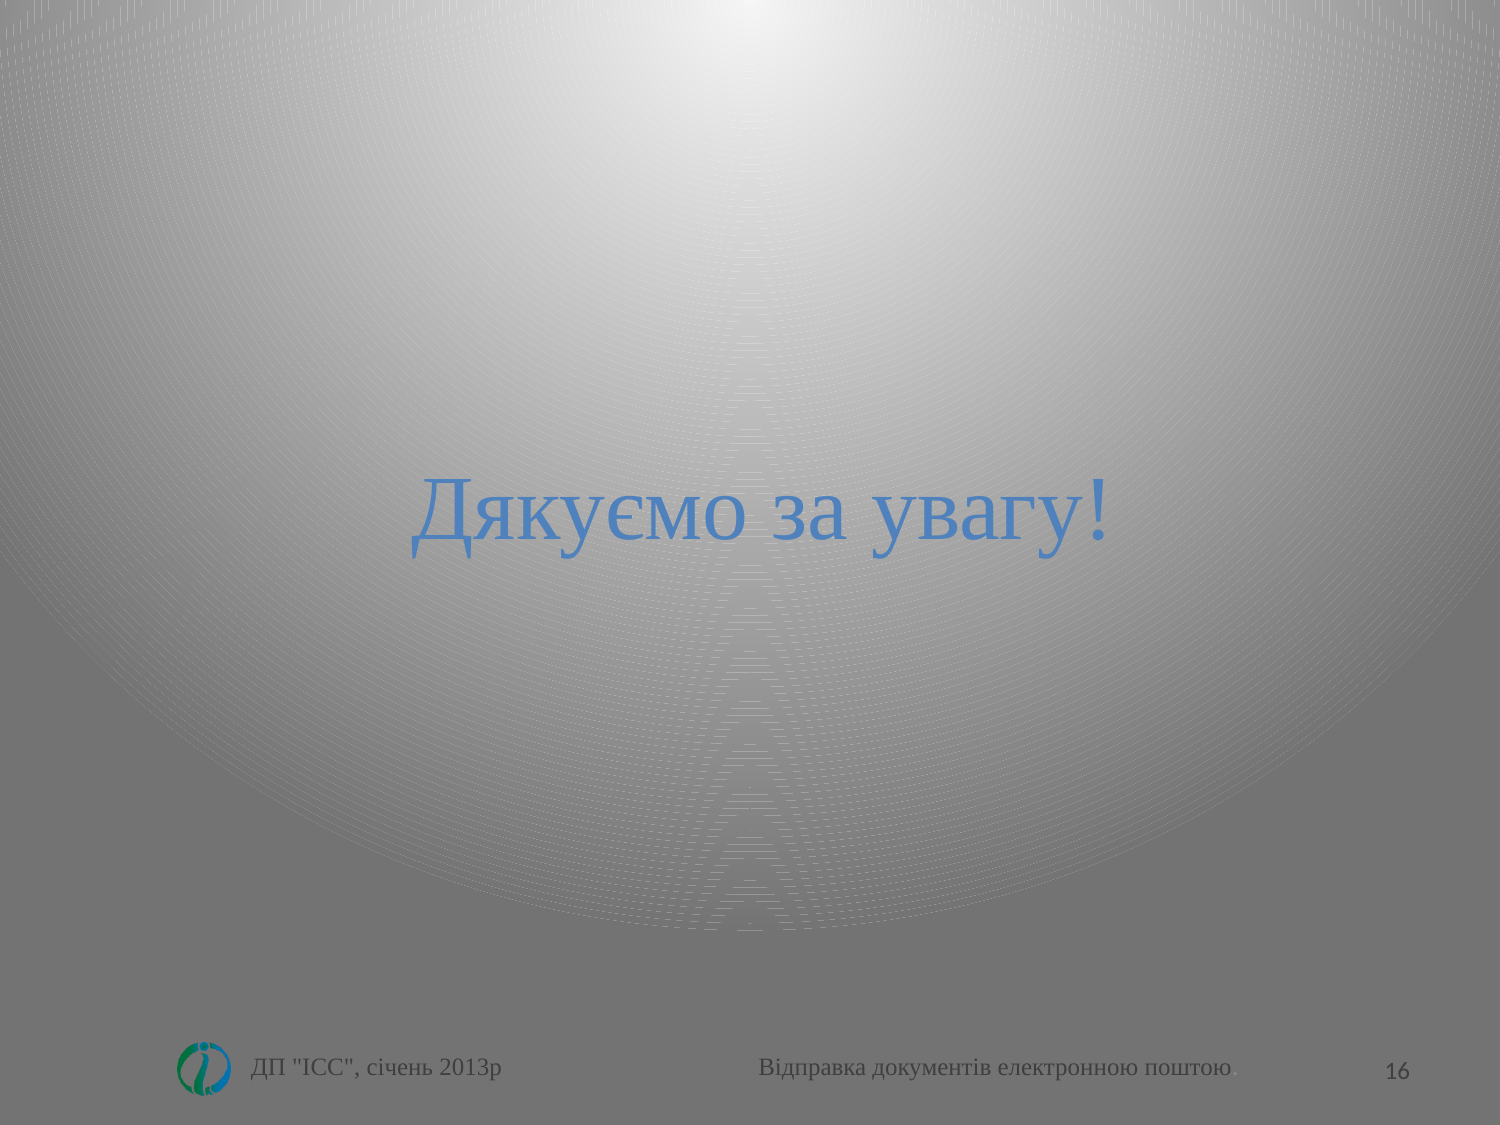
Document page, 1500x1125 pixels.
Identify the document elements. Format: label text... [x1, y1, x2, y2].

slide_number 16 [1294, 1042, 1425, 1096]
title Дякуємо за увагу! [88, 408, 1439, 597]
footer ДП "ІСС", січень 2013р Відправка документів електронною поштою. [170, 1035, 1294, 1096]
picture [172, 1041, 237, 1096]
